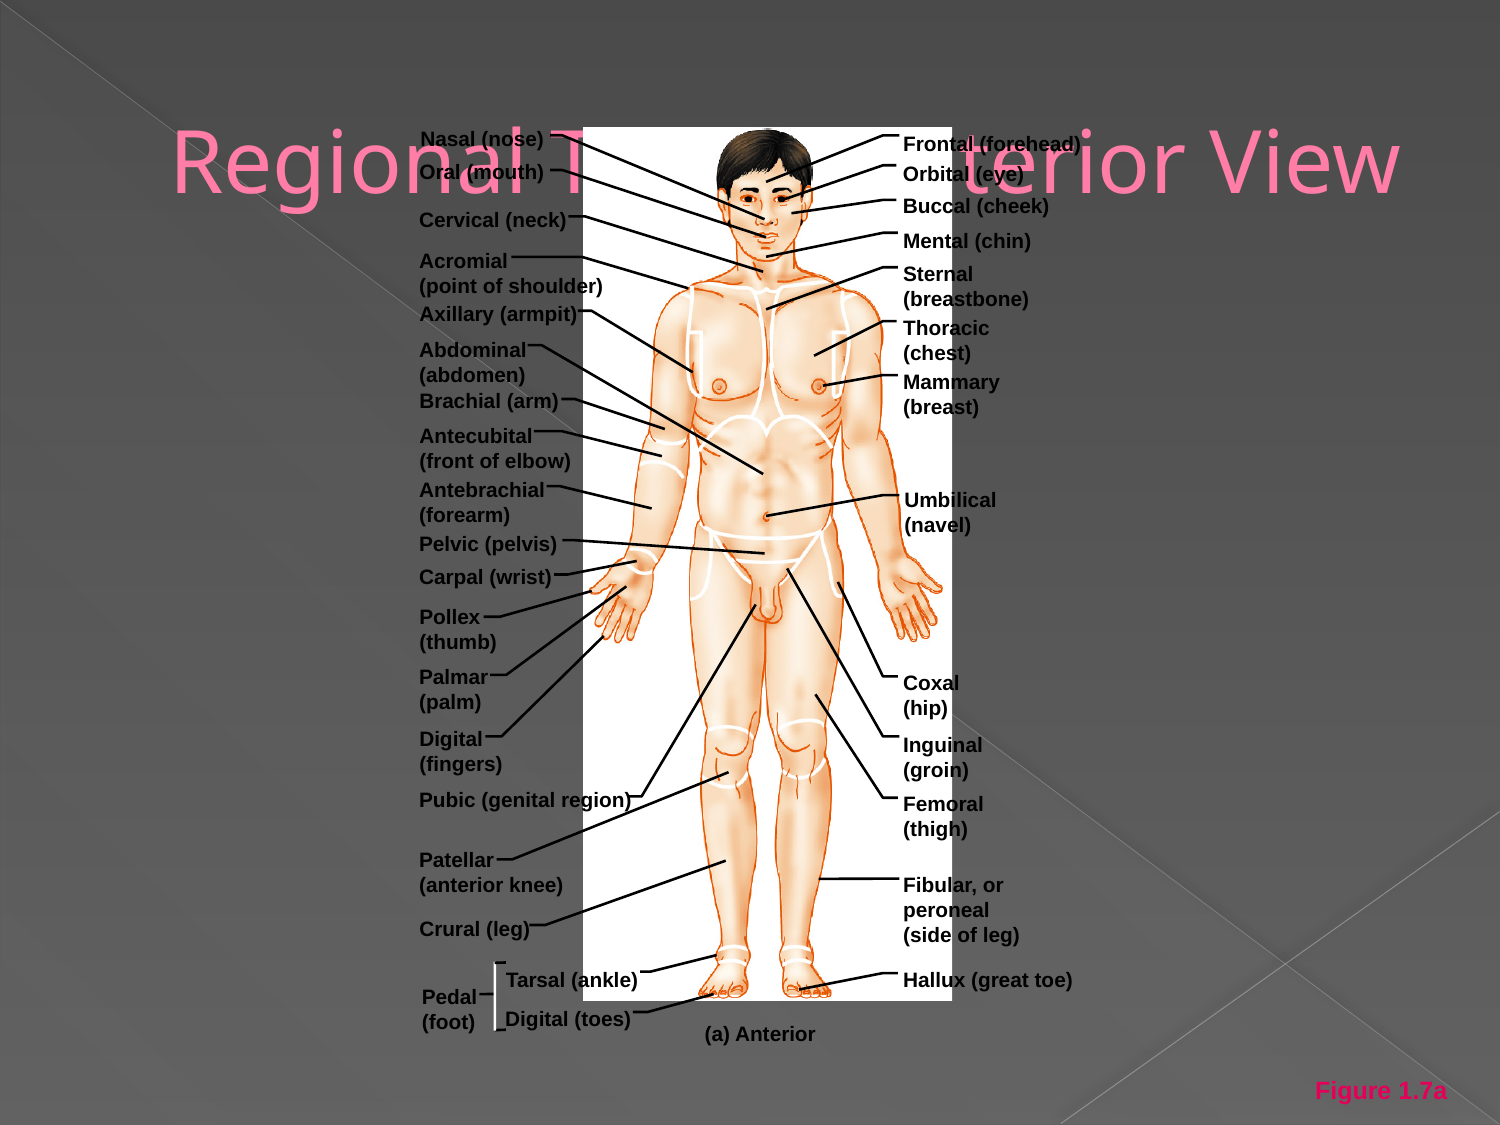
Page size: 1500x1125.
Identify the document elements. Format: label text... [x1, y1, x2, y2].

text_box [418, 125, 1082, 1046]
title Regional Terms: Anterior View [75, 43, 1425, 274]
text_box Figure 1.7a [1200, 1067, 1463, 1113]
